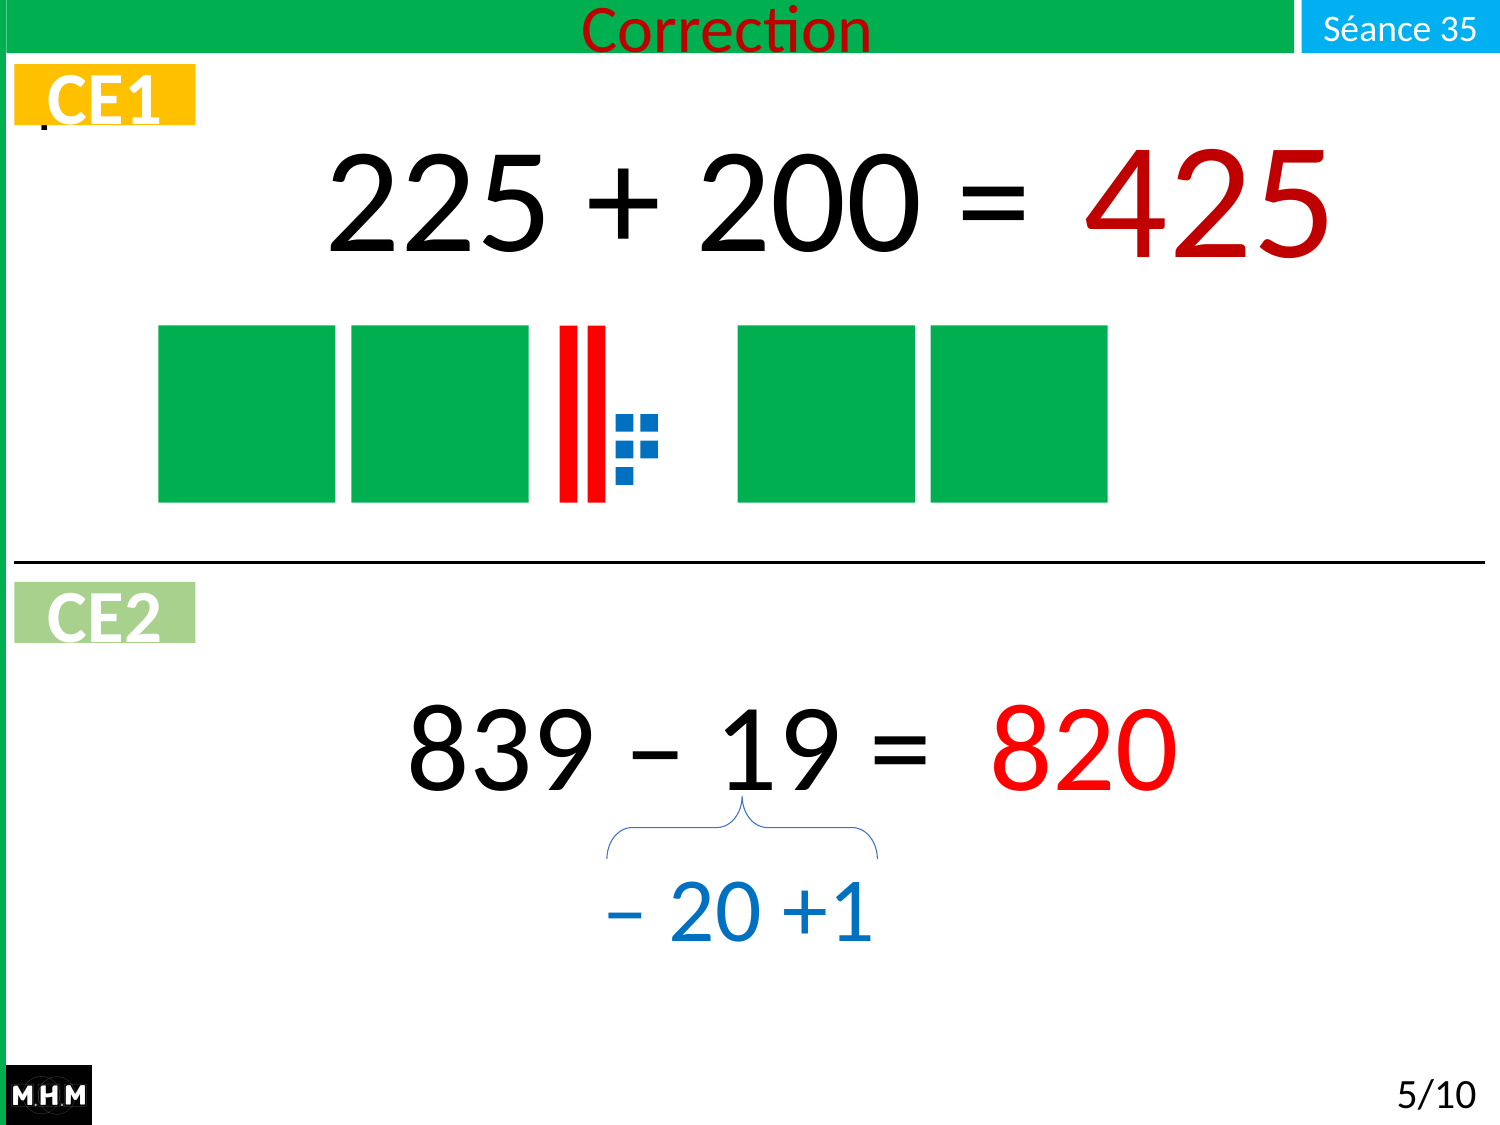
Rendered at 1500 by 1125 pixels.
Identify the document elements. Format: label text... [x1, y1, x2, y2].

text_box 225 + 200 = … [309, 93, 1048, 289]
text_box [615, 413, 634, 433]
text_box CE1 [13, 63, 196, 126]
text_box [639, 440, 659, 459]
text_box [737, 324, 916, 504]
text_box [559, 325, 578, 504]
text_box [350, 324, 530, 504]
list 5/10 [1373, 1064, 1500, 1125]
title Correction [566, 0, 1500, 75]
text_box – 20 +1 [587, 842, 1388, 968]
picture [6, 1065, 92, 1125]
text_box [615, 440, 634, 459]
text_box [615, 466, 634, 486]
text_box CE2 [13, 581, 196, 644]
text_box [587, 325, 606, 504]
text_box 425 [1048, 83, 1374, 299]
text_box [606, 795, 878, 860]
text_box [930, 324, 1109, 504]
text_box [157, 324, 336, 504]
text_box 820 [953, 658, 1215, 824]
text_box [639, 413, 659, 433]
text_box 839 – 19 = [391, 658, 953, 824]
